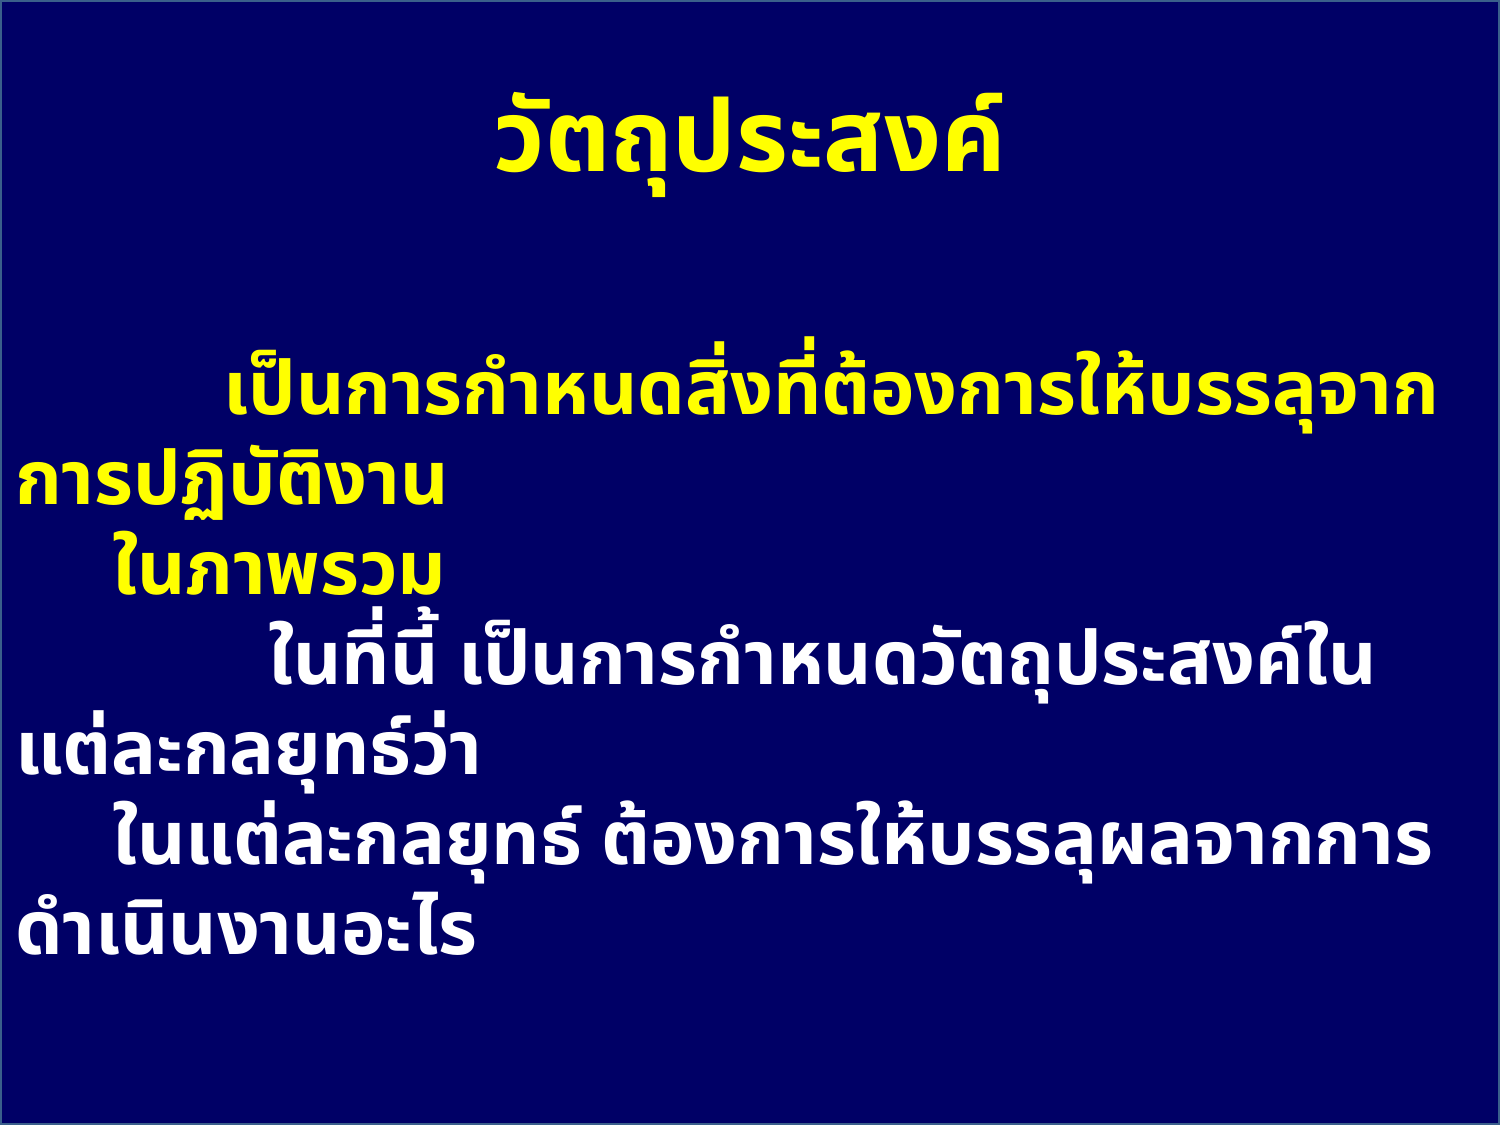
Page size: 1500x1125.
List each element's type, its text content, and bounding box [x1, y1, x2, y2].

text_box เป็นการกำหนดสิ่งที่ต้องการให้บรรลุจากการปฏิบัติงาน ในภาพรวม ในที่นี้ เป็นการกำหนดวัตถุประสงค์ในแต่ละกลยุทธ์ว่า ในแต่ละกลยุทธ์ ต้องการให้บรรลุผลจากการดำเนินงานอะไร [0, 227, 1471, 1125]
text_box [0, 0, 1500, 1125]
text_box วัตถุประสงค์ [74, 37, 1425, 225]
